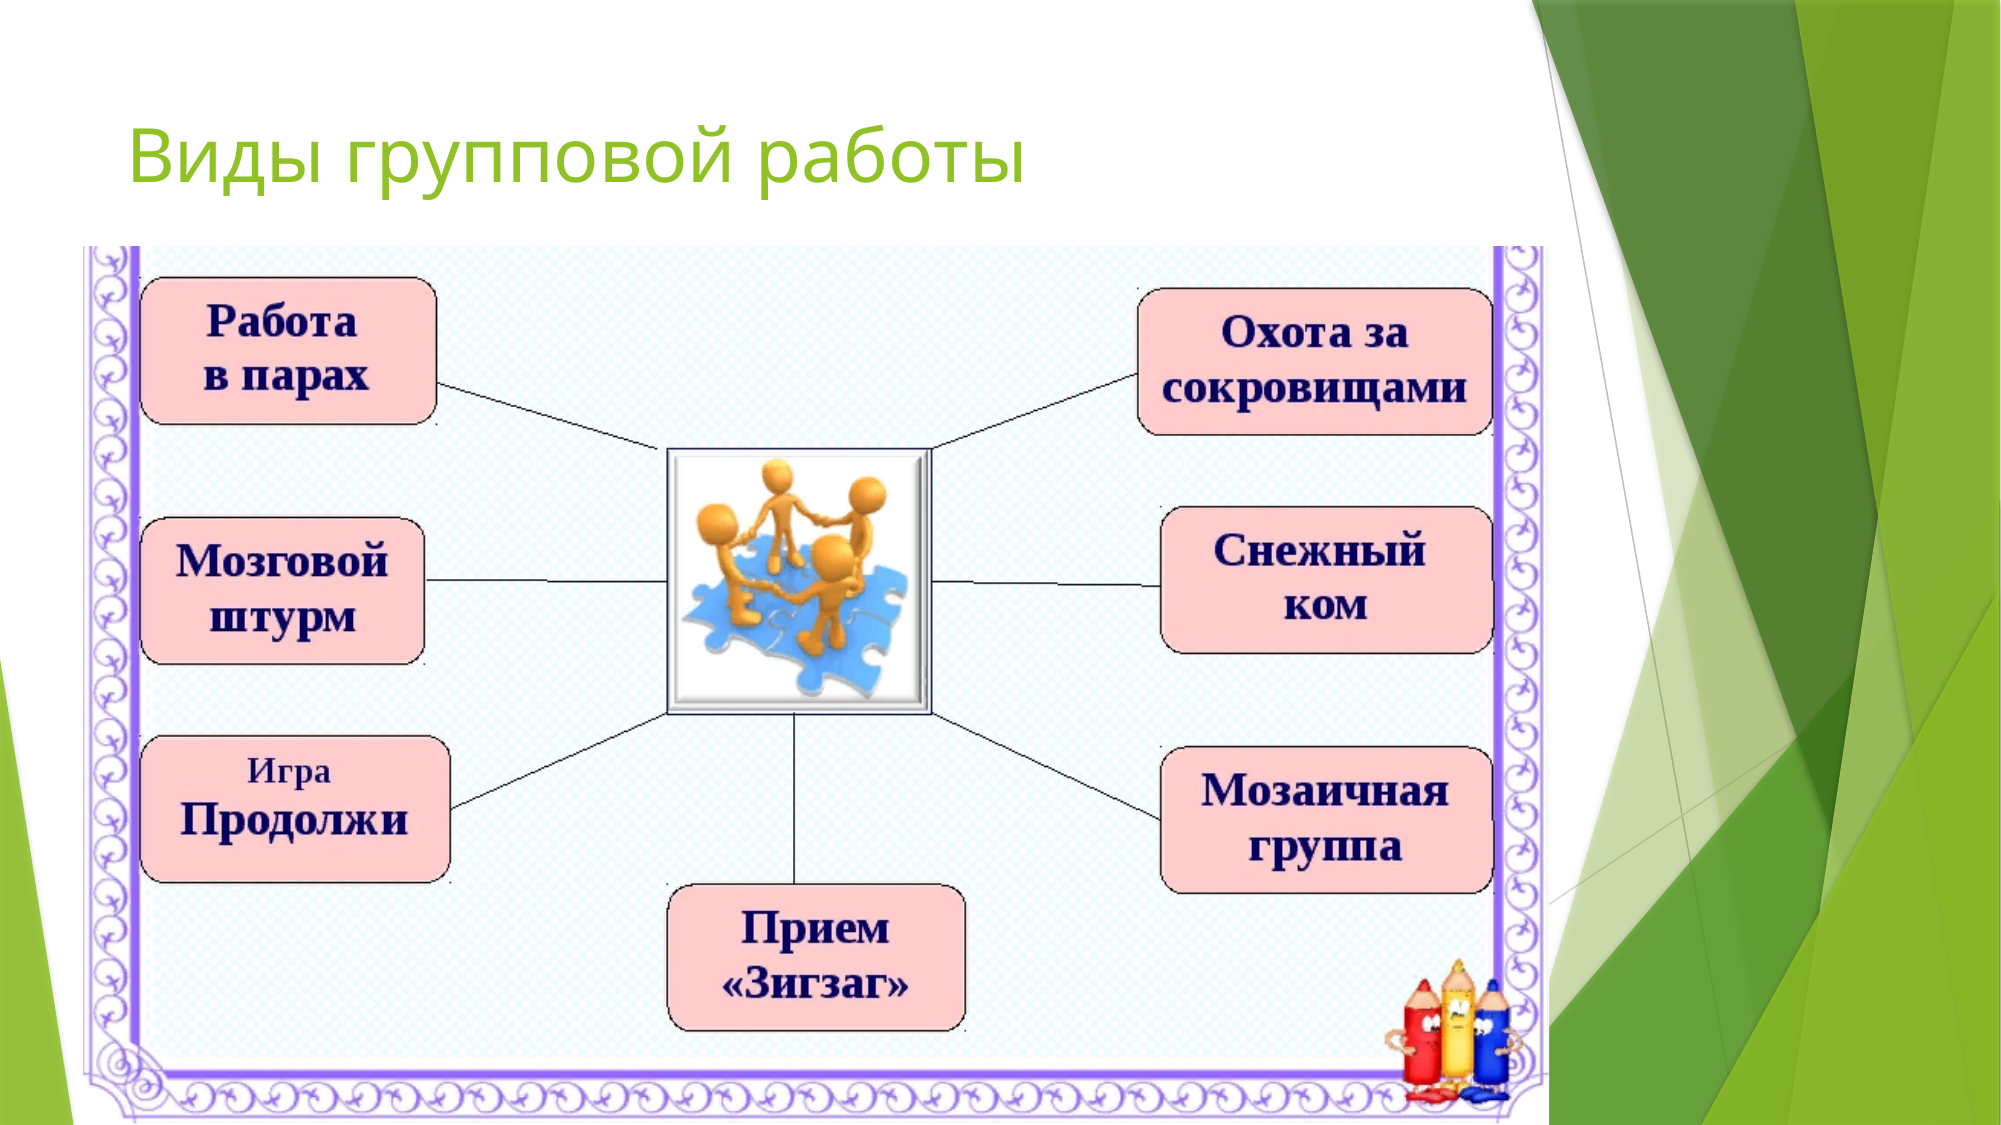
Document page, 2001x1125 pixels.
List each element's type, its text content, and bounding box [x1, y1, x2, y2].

title Виды групповой работы [111, 99, 1522, 245]
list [82, 245, 1550, 1125]
